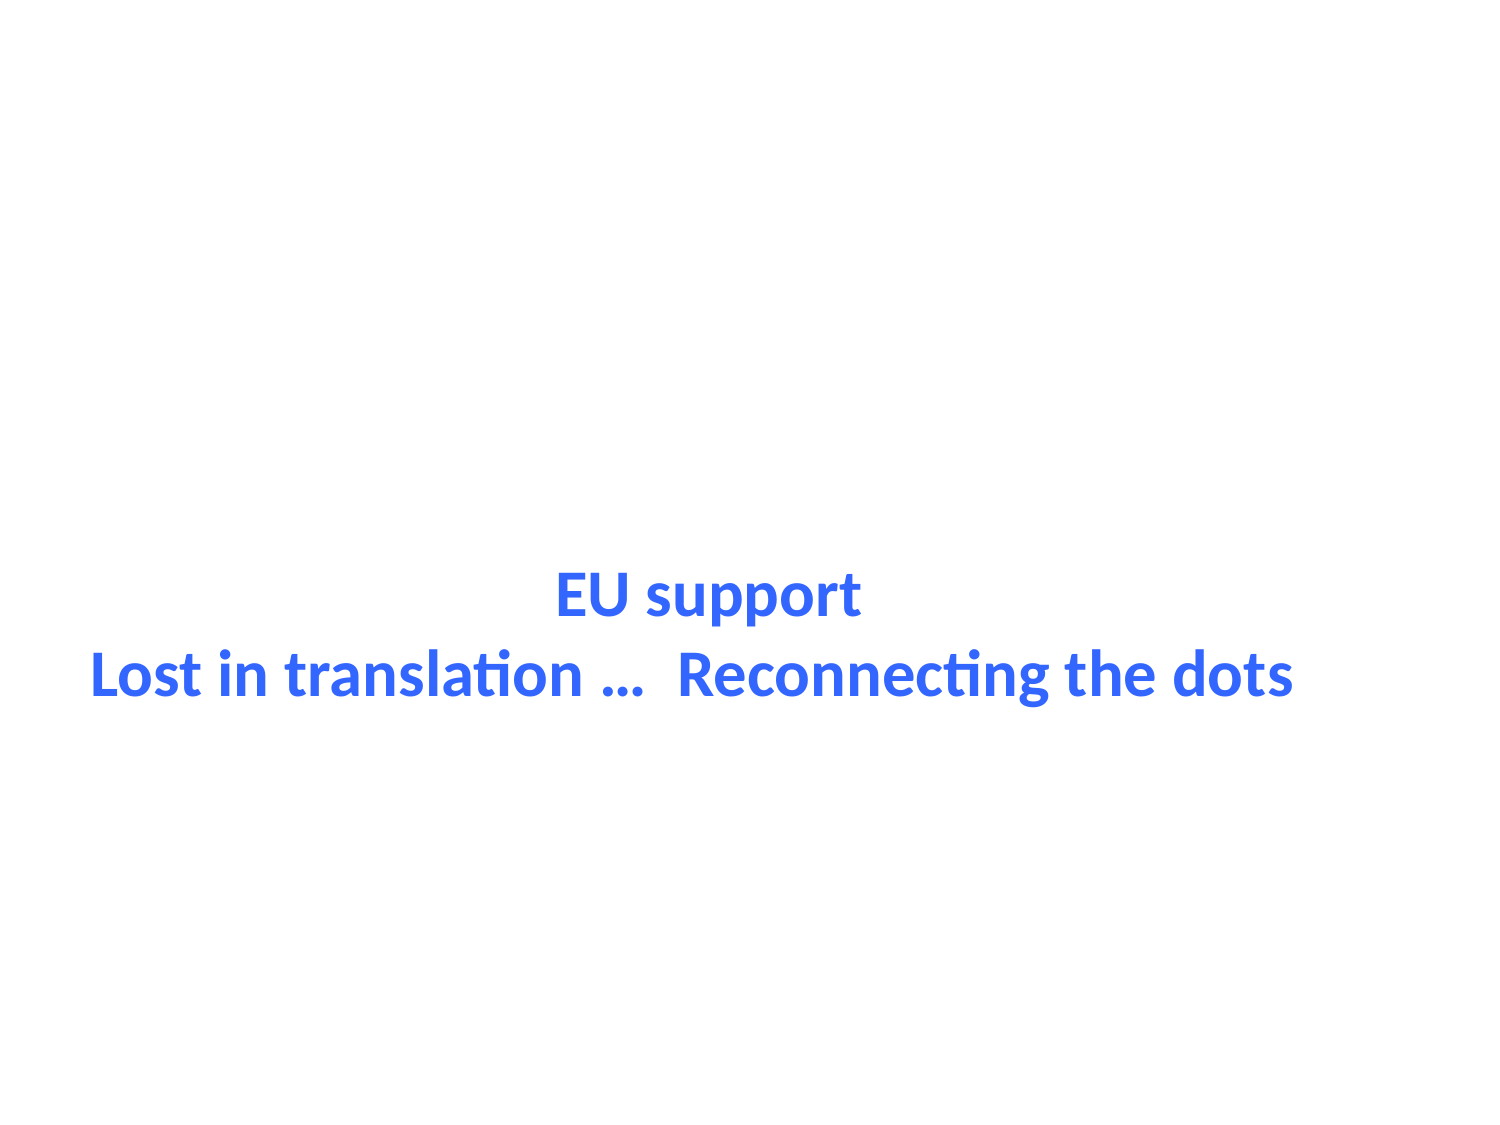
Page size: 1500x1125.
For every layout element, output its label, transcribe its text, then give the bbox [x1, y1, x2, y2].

list EU support Lost in translation … Reconnecting the dots [75, 262, 1425, 1005]
